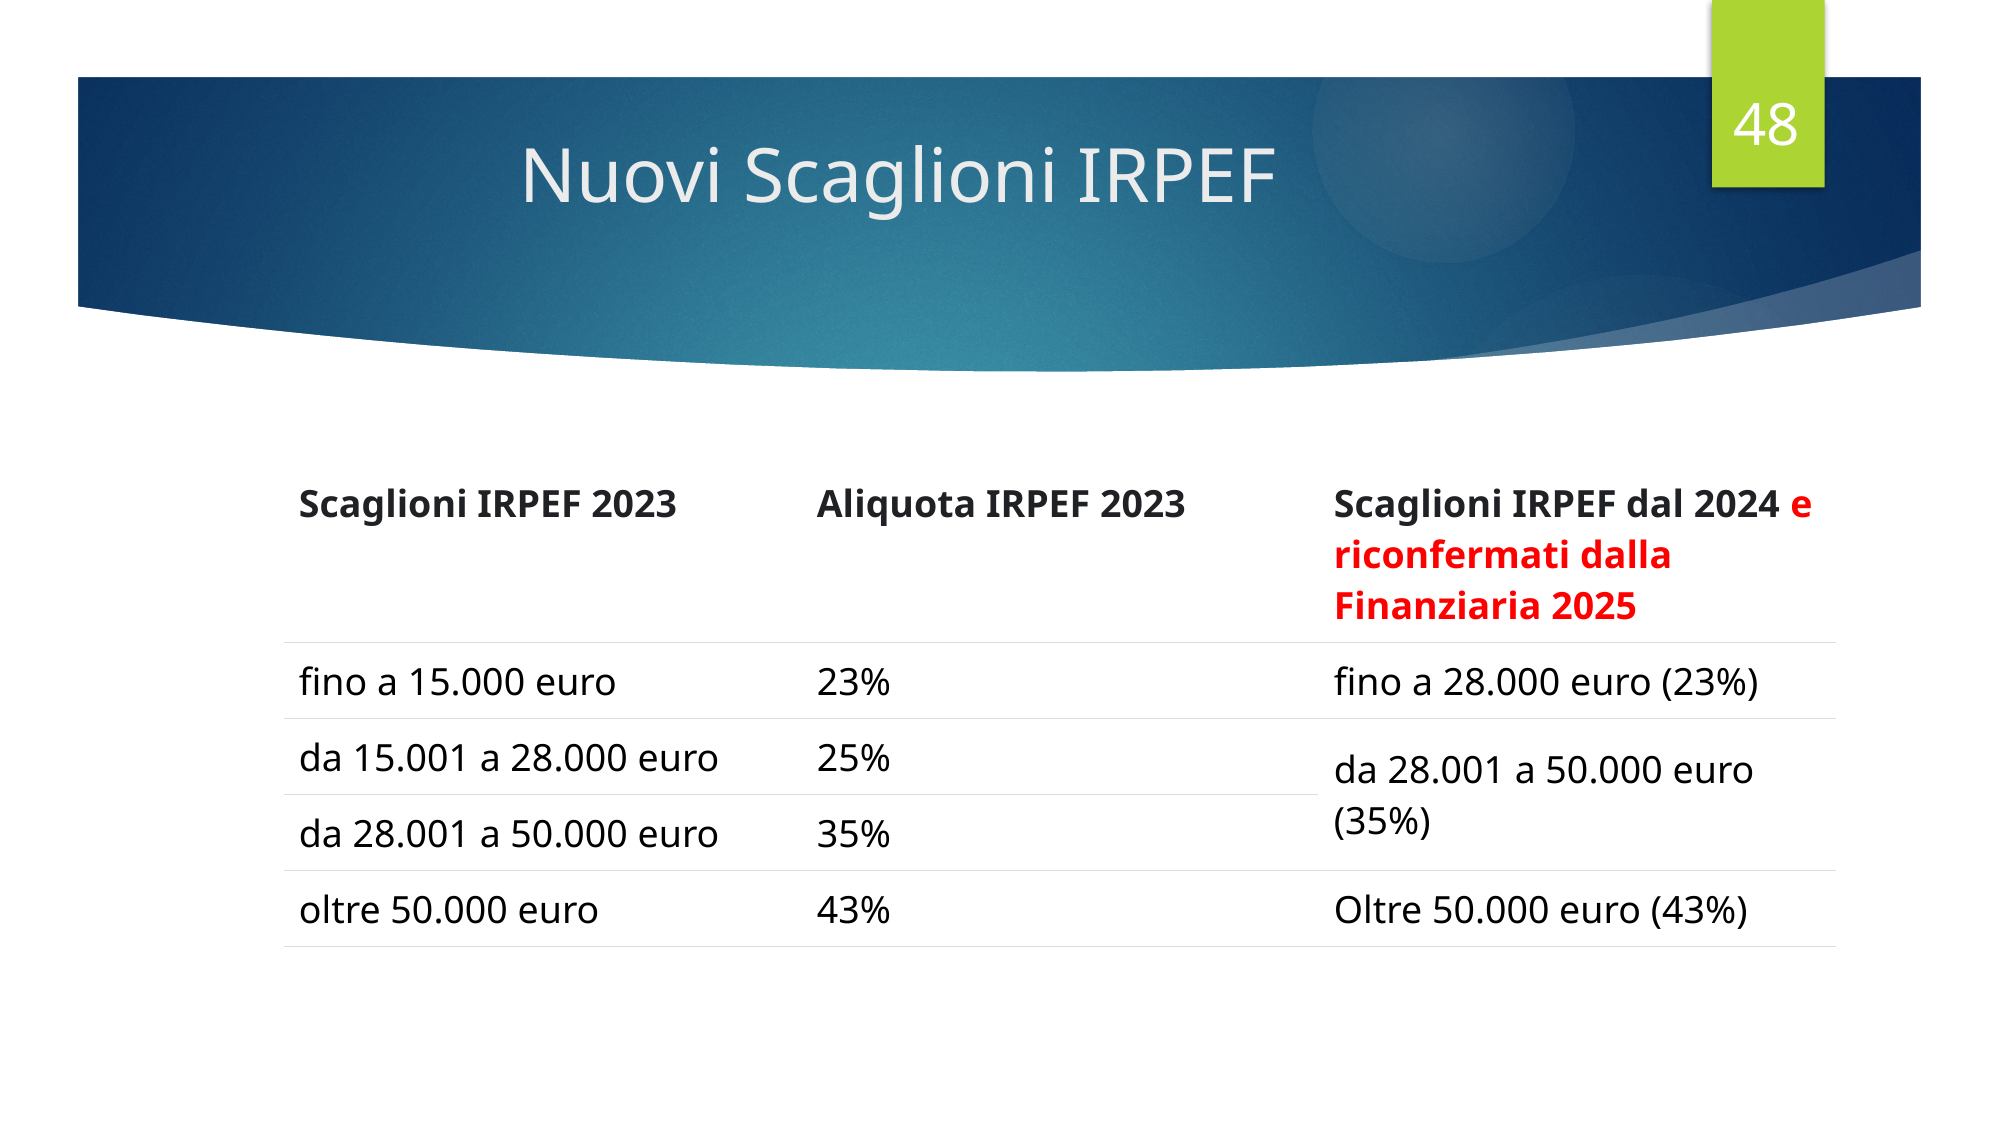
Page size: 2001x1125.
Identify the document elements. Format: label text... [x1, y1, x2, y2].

table_cell fino a 28.000 euro (23%) [1318, 643, 1836, 718]
table_cell 35% [801, 795, 1318, 870]
table_header Aliquota IRPEF 2023 [801, 465, 1318, 642]
table_cell 25% [801, 719, 1318, 794]
table_cell da 28.001 a 50.000 euro [284, 795, 801, 870]
slide_number 48 [1698, 48, 1836, 175]
table_cell 23% [801, 643, 1318, 718]
table_cell fino a 15.000 euro [284, 643, 801, 718]
table_cell da 28.001 a 50.000 euro (35%) [1318, 719, 1836, 870]
table_cell 43% [801, 871, 1318, 946]
table_header Scaglioni IRPEF 2023 [284, 465, 801, 642]
table_header Scaglioni IRPEF dal 2024 e riconfermati dalla Finanziaria 2025 [1318, 465, 1836, 642]
title Nuovi Scaglioni IRPEF [189, 159, 1627, 276]
table_cell oltre 50.000 euro [284, 871, 801, 946]
list [189, 427, 1627, 988]
table_cell Oltre 50.000 euro (43%) [1318, 871, 1836, 946]
table_cell da 15.001 a 28.000 euro [284, 719, 801, 794]
